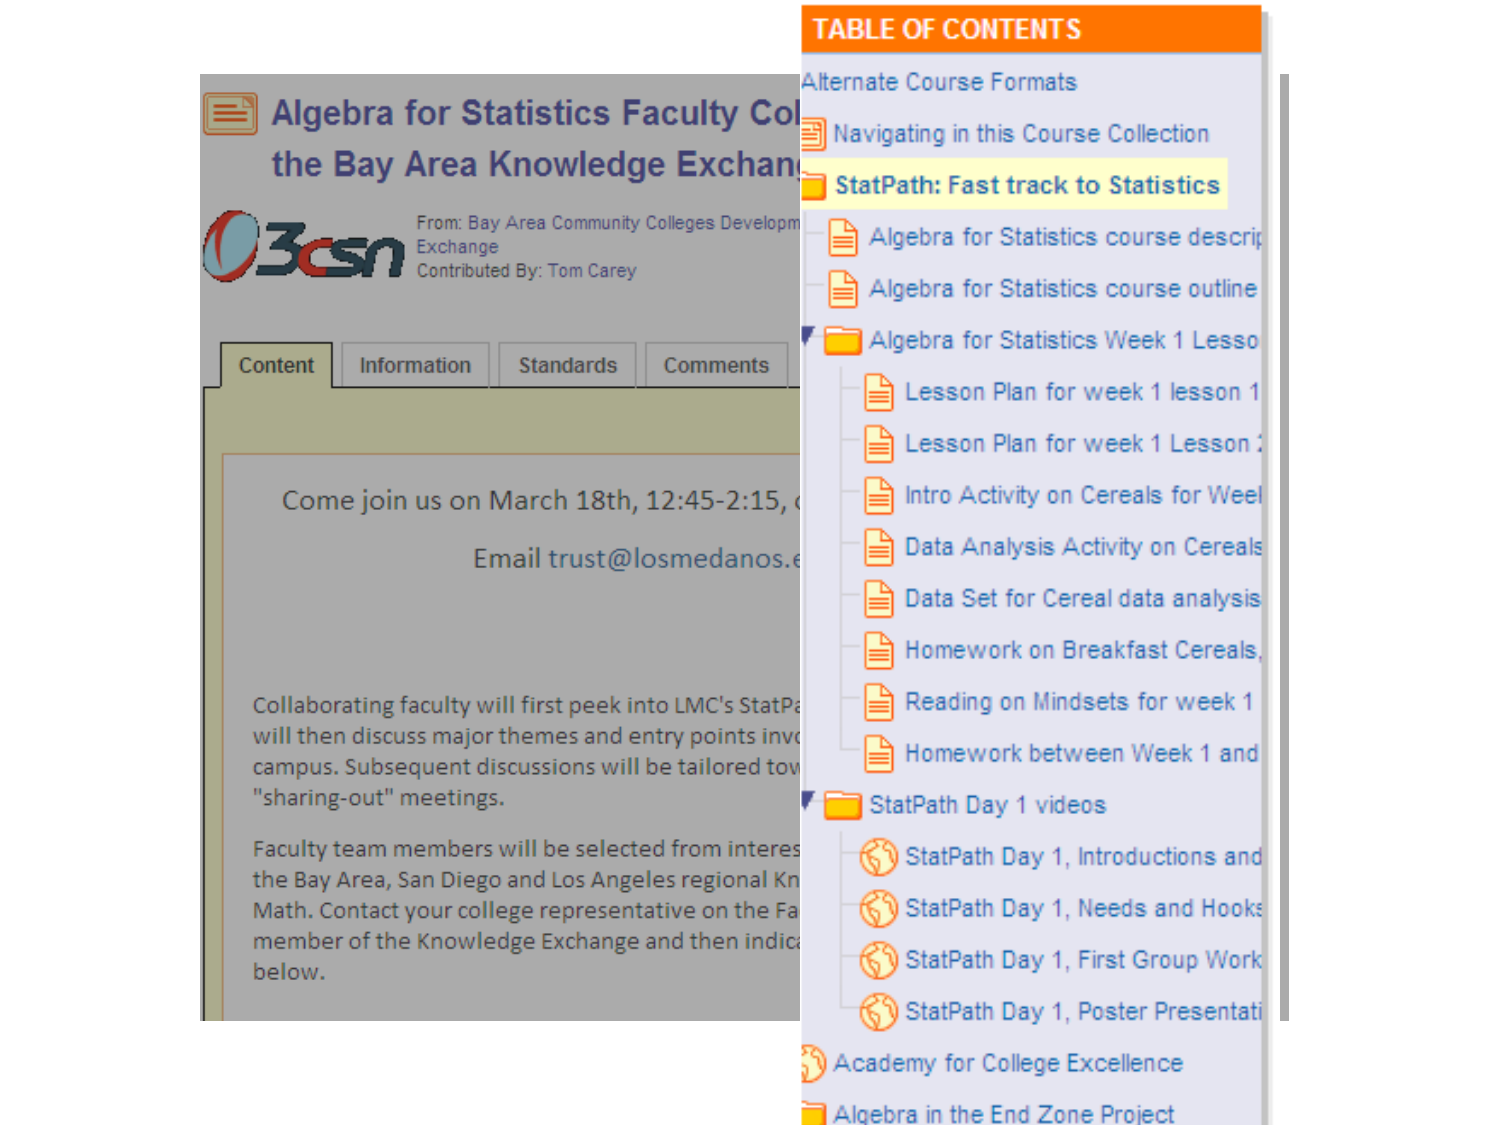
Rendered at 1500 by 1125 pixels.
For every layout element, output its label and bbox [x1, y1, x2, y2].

picture [199, 0, 1289, 1125]
